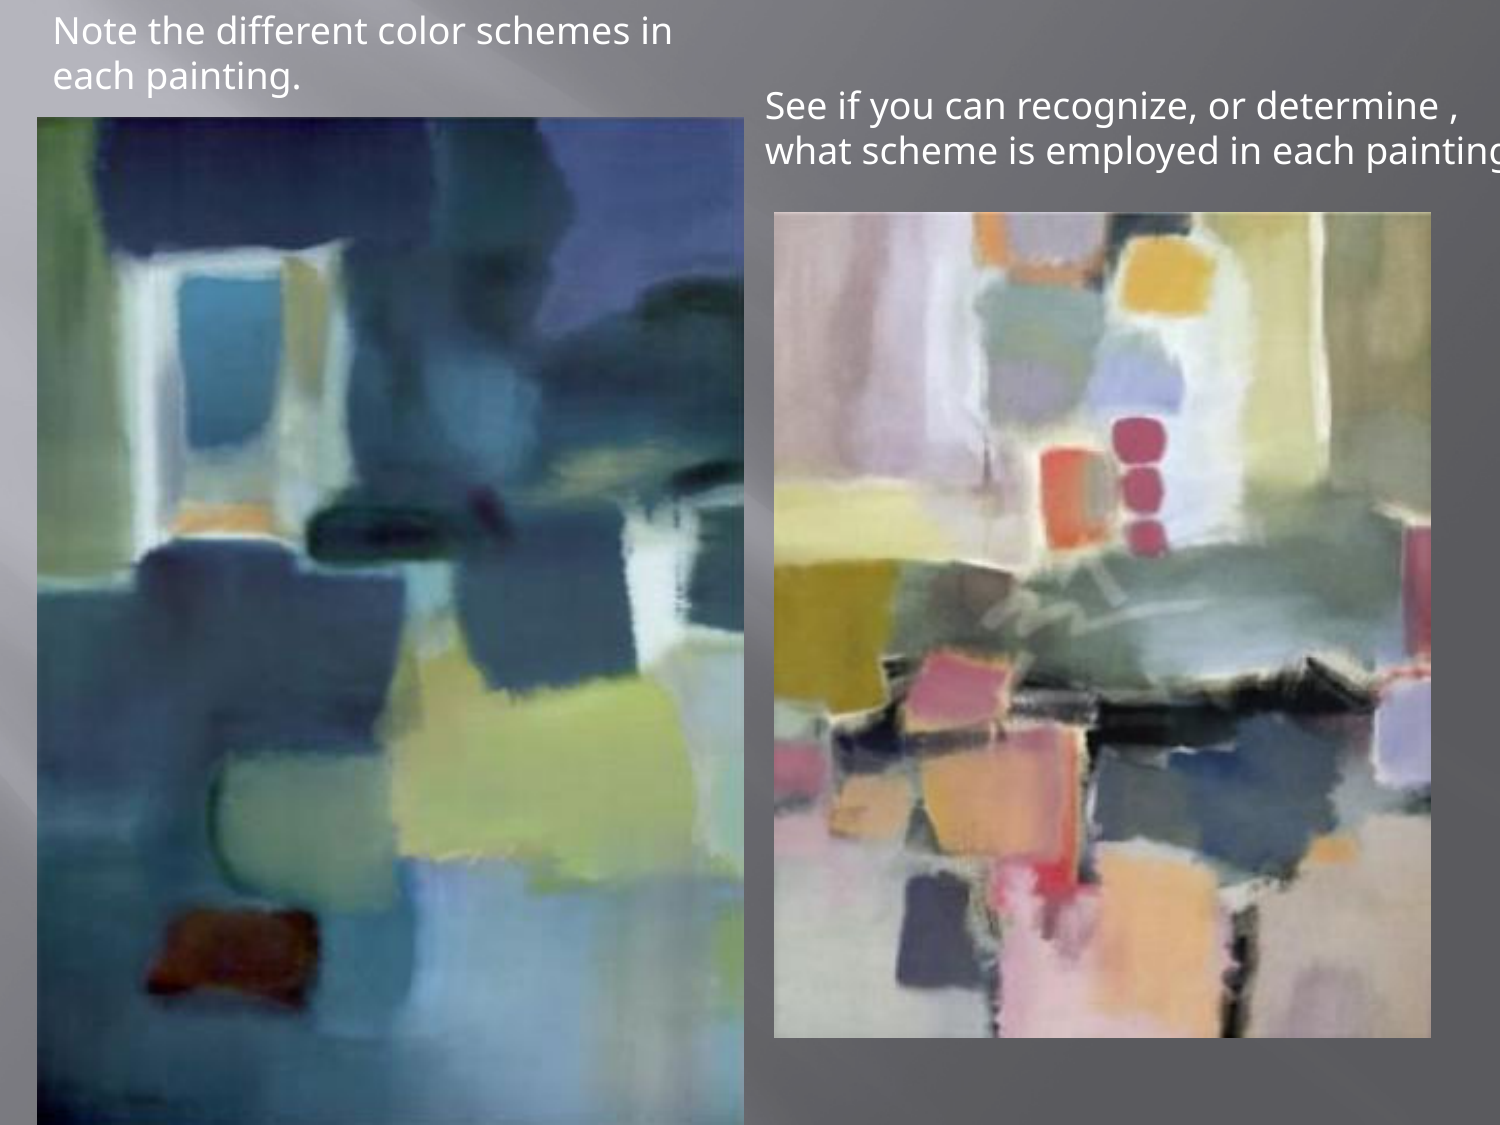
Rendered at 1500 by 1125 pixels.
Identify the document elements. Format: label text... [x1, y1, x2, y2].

text_box See if you can recognize, or determine , what scheme is employed in each painting. [750, 74, 1500, 180]
text_box Note the different color schemes in each painting. [37, 0, 763, 105]
picture [774, 212, 1431, 1038]
picture [37, 116, 745, 1125]
